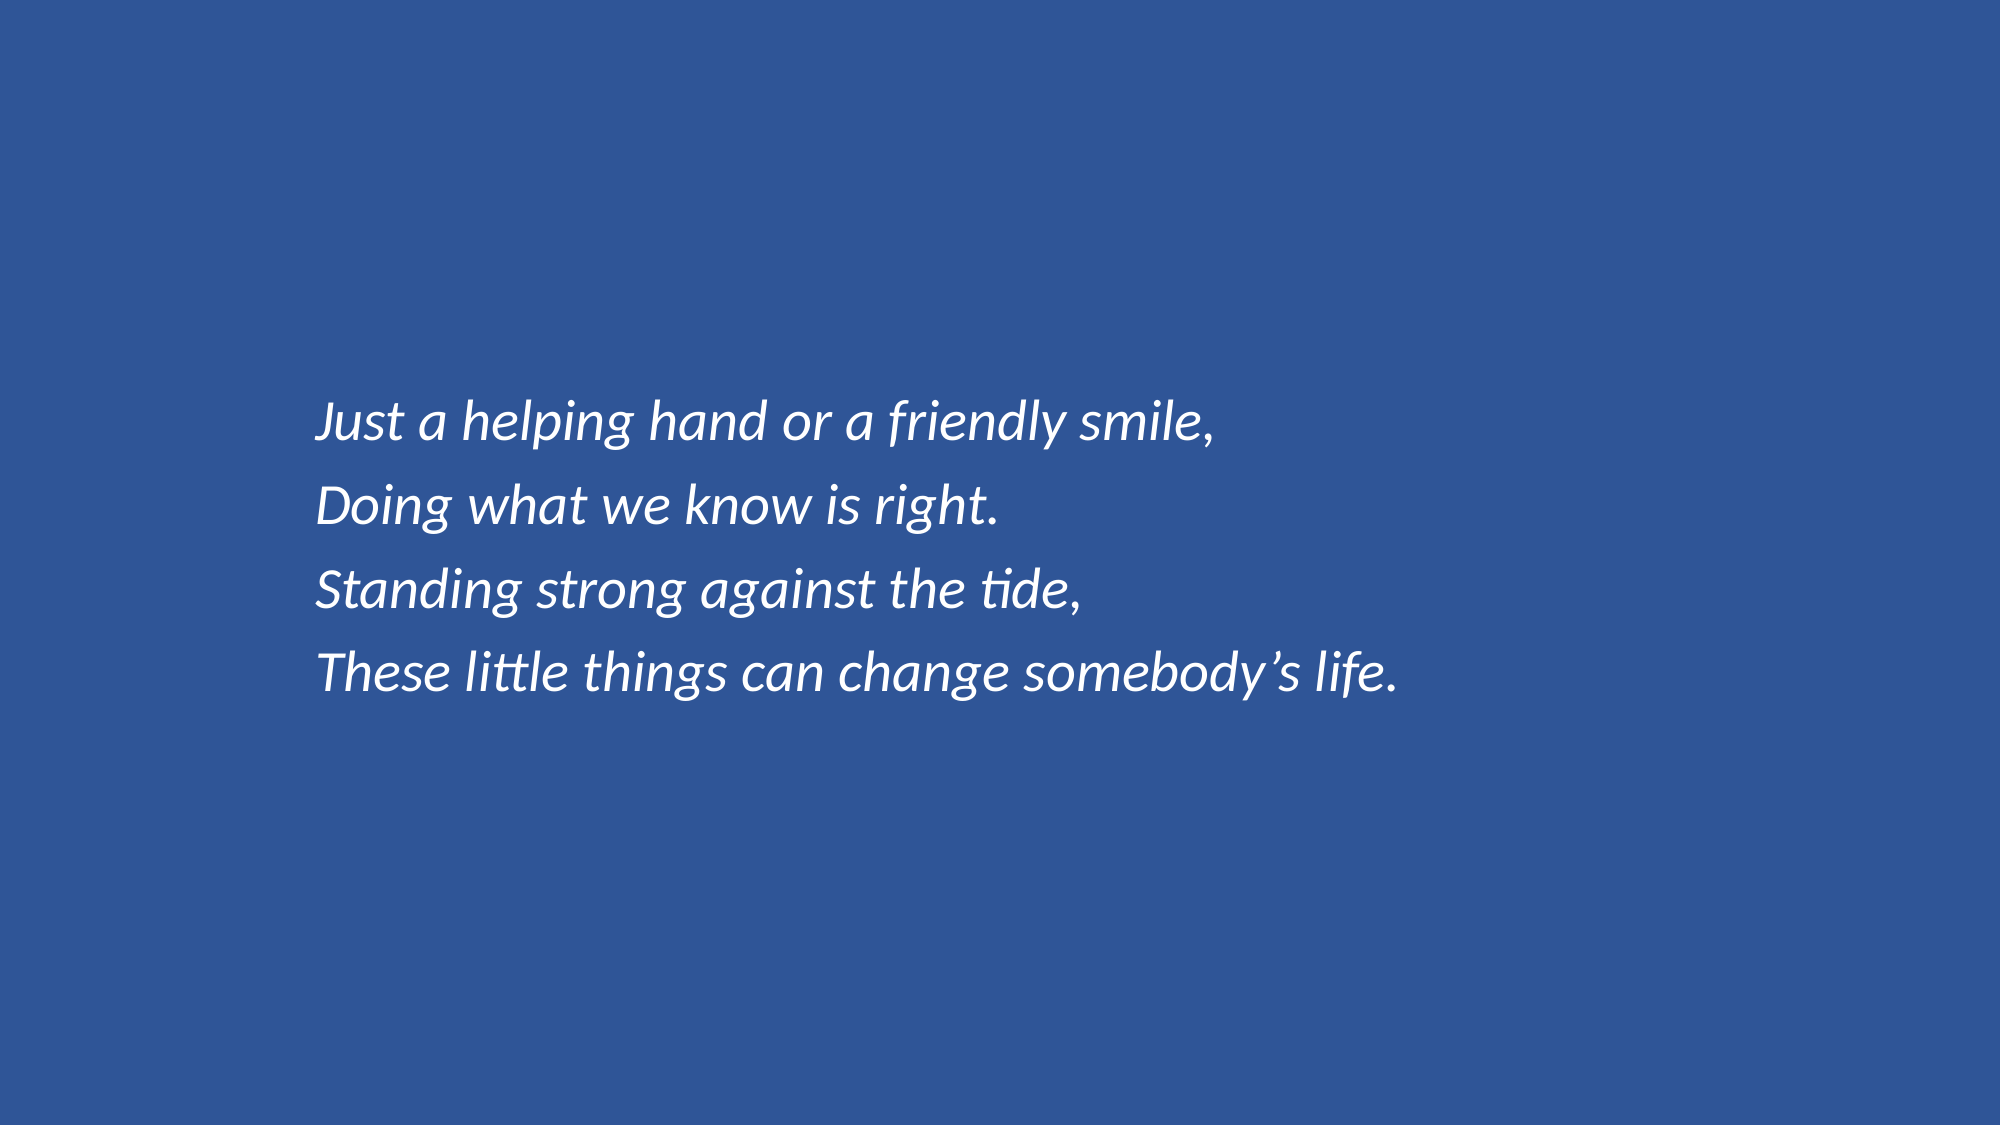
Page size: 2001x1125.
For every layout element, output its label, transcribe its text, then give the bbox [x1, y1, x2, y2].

list Just a helping hand or a friendly smile, Doing what we know is right. Standing strong against the tide, These little things can change somebody’s life. [300, 383, 1700, 742]
